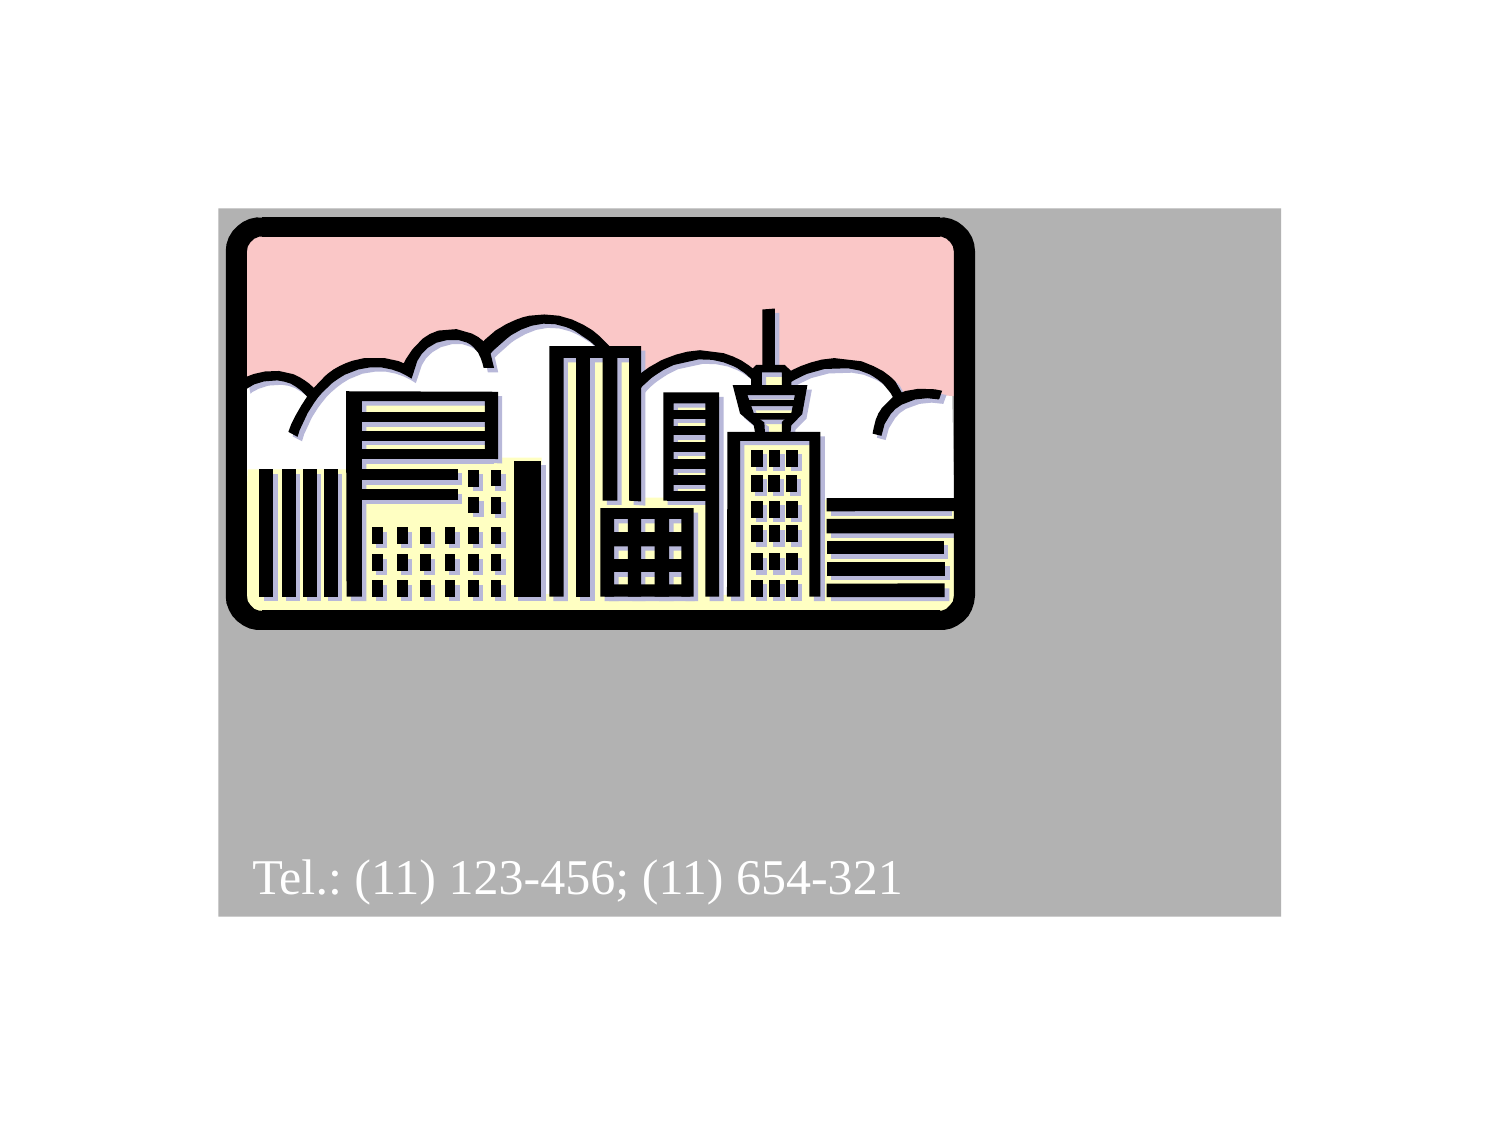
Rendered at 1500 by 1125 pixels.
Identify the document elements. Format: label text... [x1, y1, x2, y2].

text_box Tel.: (11) 123-456; (11) 654-321 [237, 837, 1275, 913]
picture [224, 212, 981, 636]
